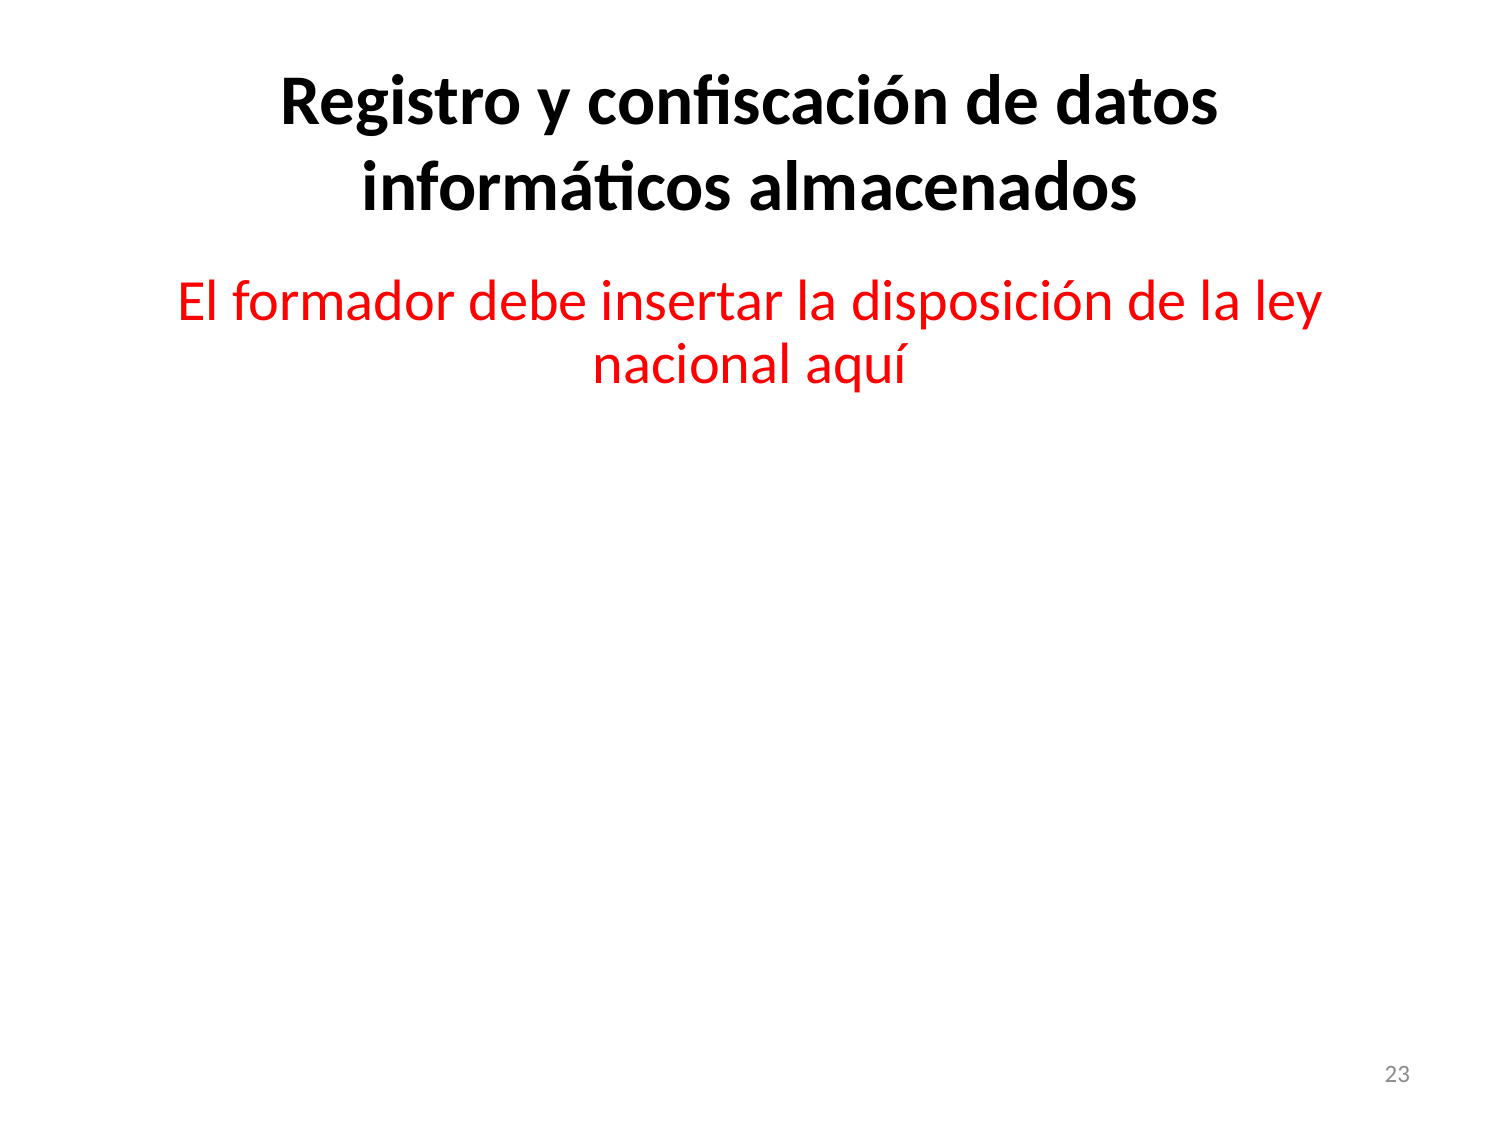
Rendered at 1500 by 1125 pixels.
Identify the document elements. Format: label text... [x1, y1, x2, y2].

title Registro y confiscación de datos informáticos almacenados [75, 45, 1425, 233]
list El formador debe insertar la disposición de la ley nacional aquí [75, 262, 1425, 1005]
slide_number 23 [1074, 1042, 1425, 1103]
